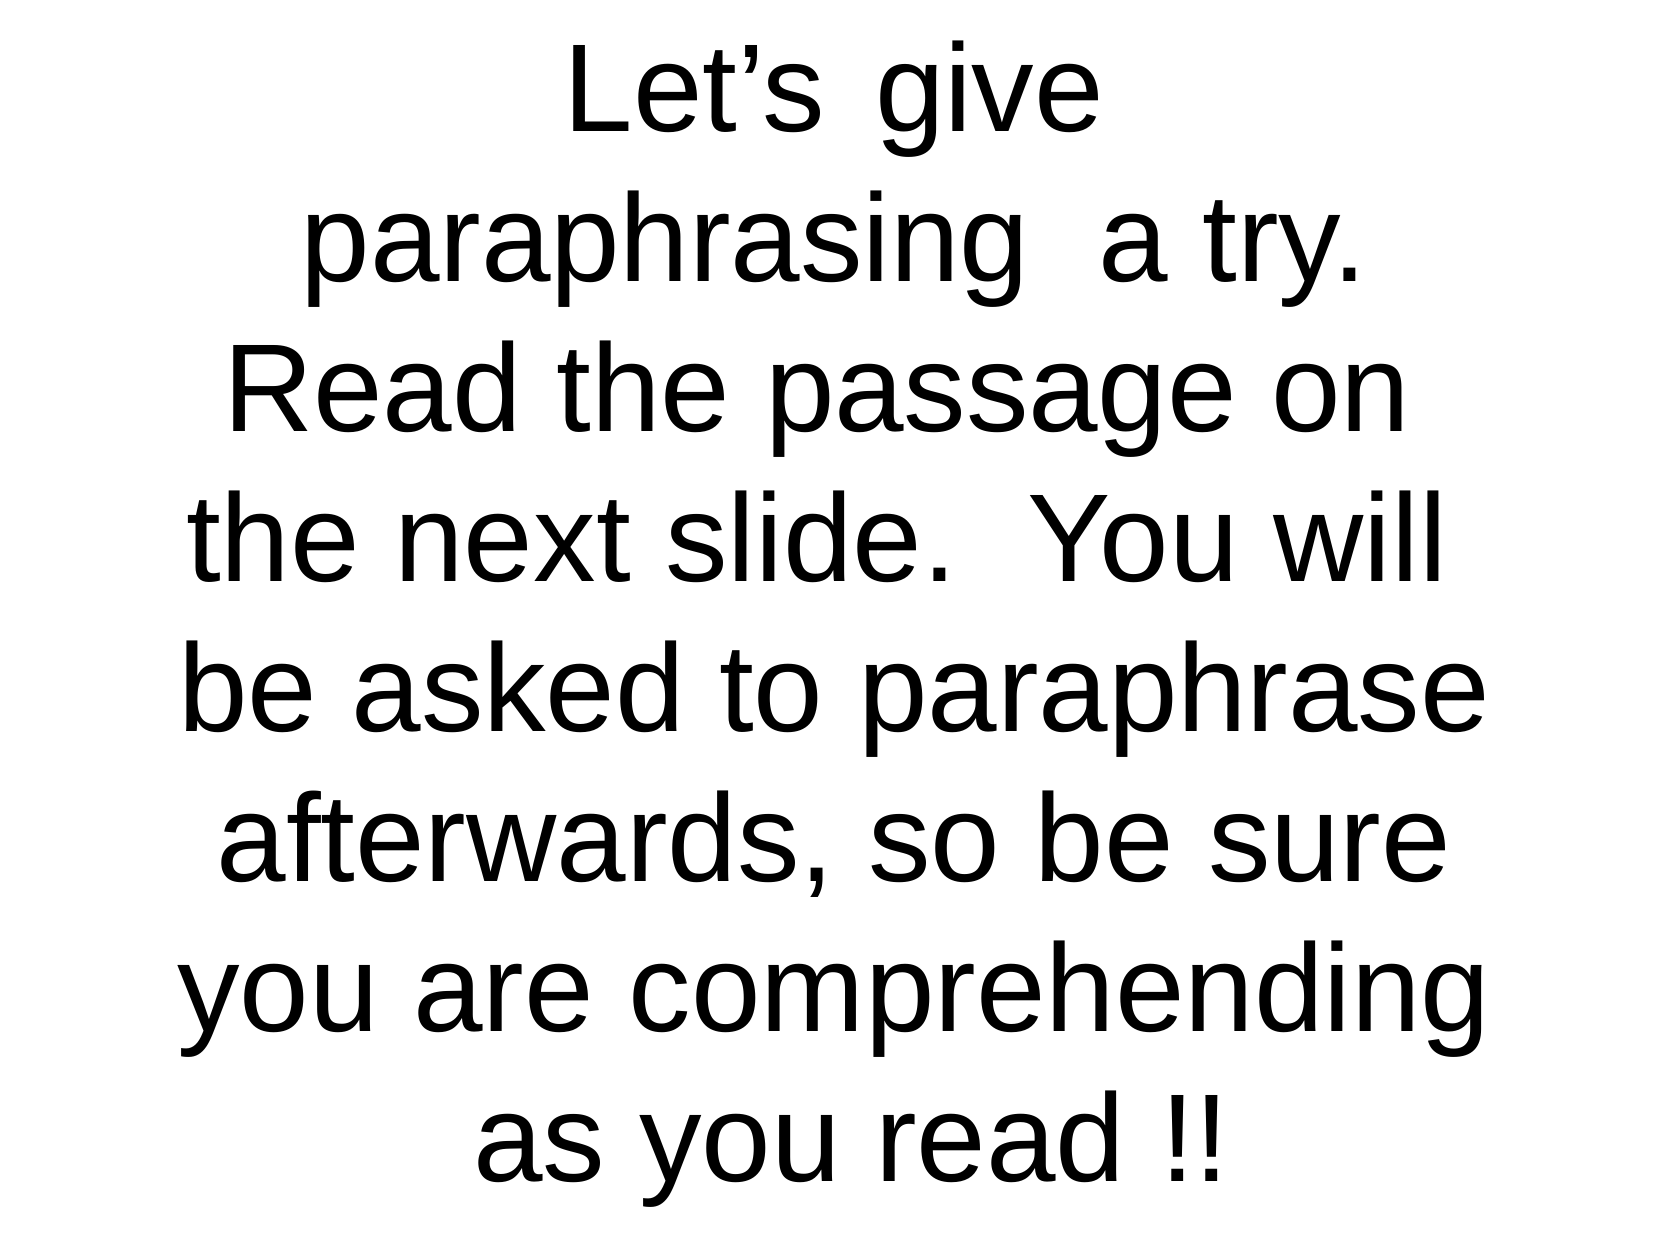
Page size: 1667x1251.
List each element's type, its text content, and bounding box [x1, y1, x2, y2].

text_box Let’s give paraphrasing a try. Read the passage on the next slide. You will be asked to paraphrase afterwards, so be sure you are comprehending as you read !! [174, 4, 1493, 1207]
